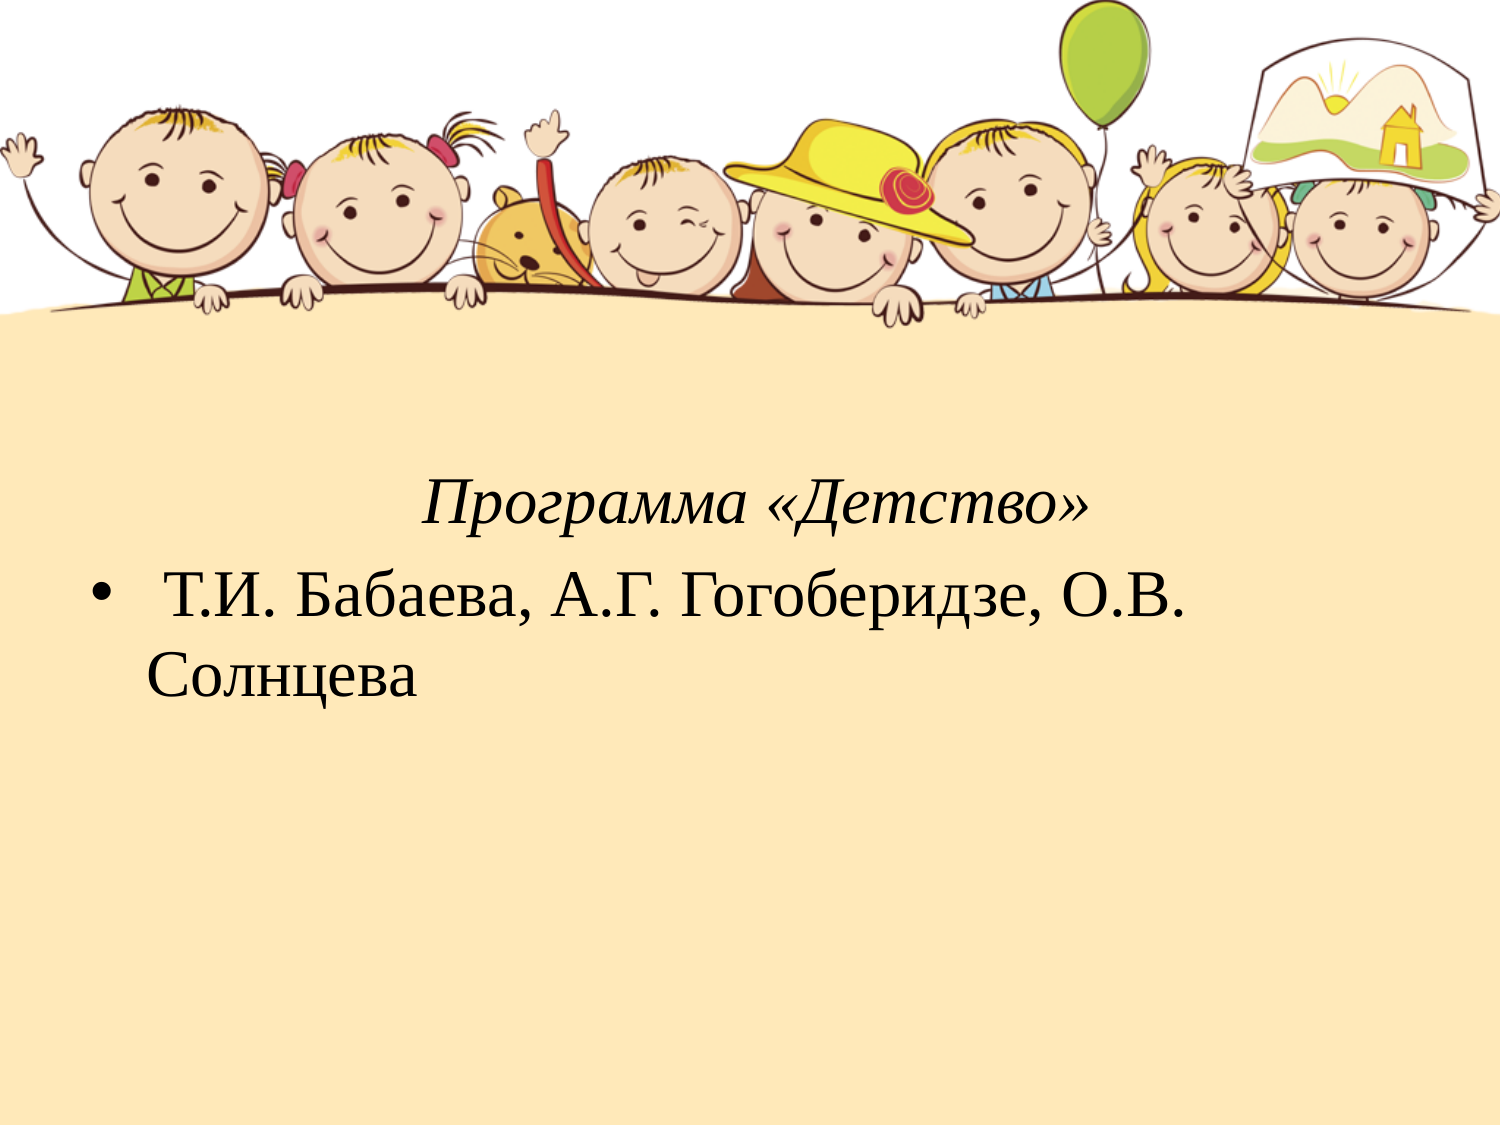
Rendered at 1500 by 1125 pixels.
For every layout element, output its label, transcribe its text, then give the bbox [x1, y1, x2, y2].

list Программа «Детство» Т.И. Бабаева, А.Г. Гогоберидзе, О.В. Солнцева [74, 262, 1426, 1006]
picture [0, 0, 1500, 1125]
